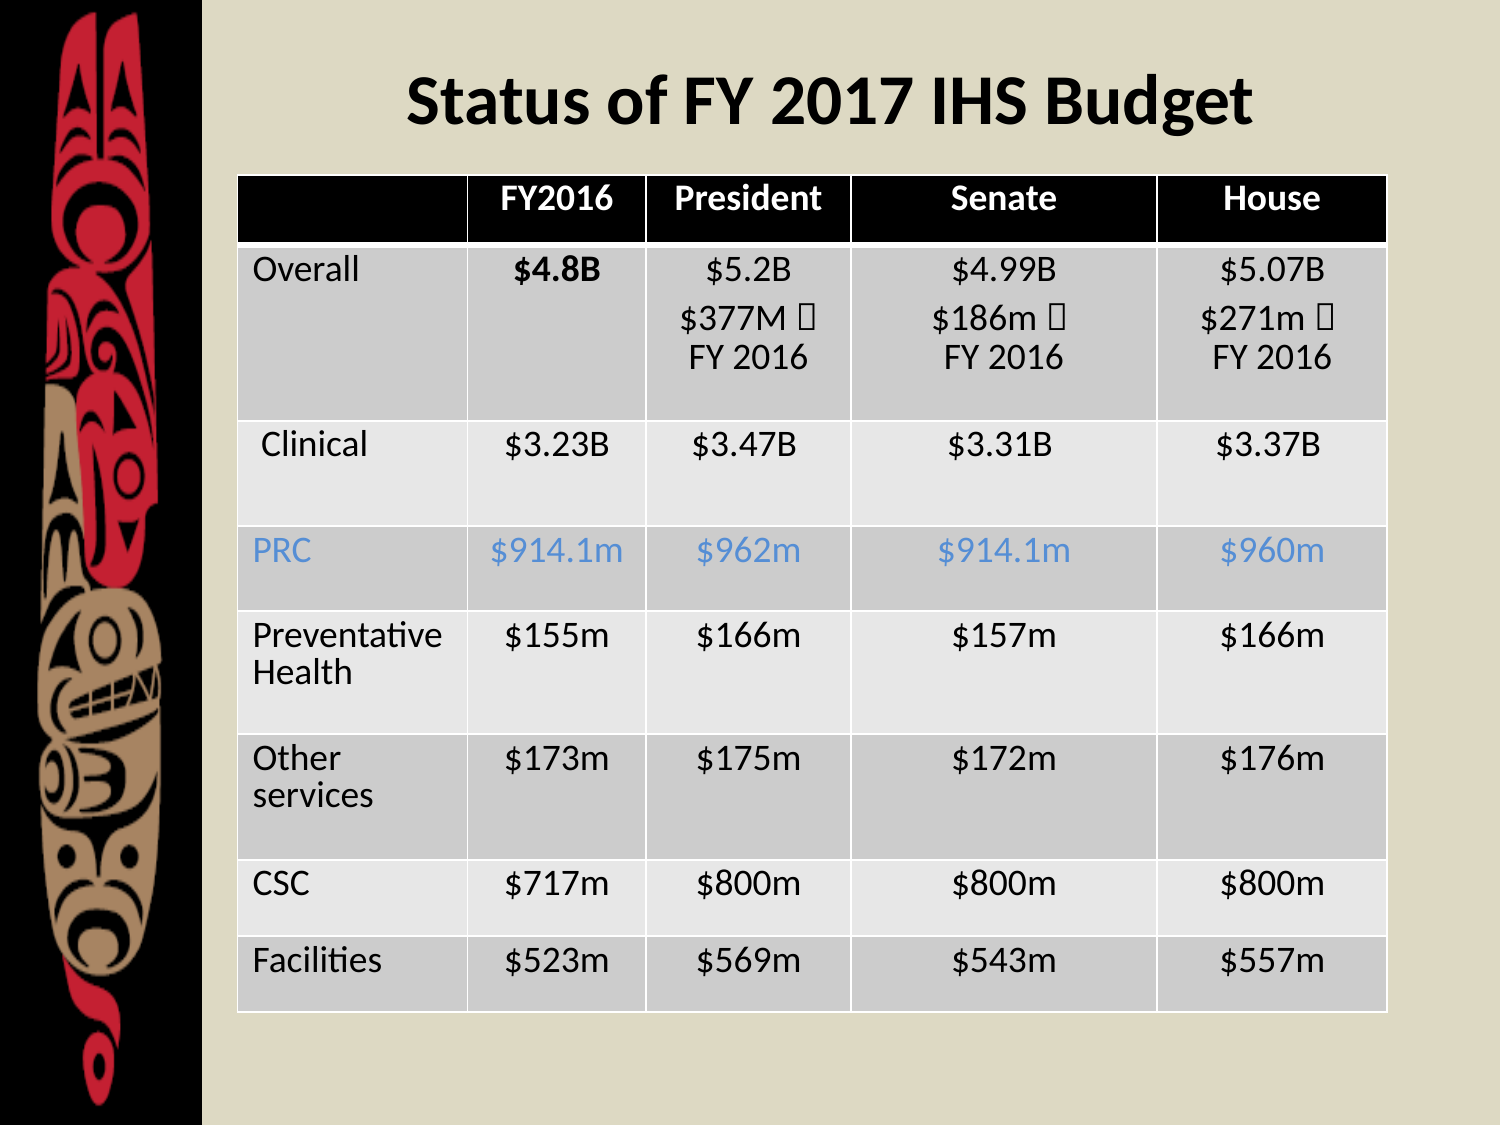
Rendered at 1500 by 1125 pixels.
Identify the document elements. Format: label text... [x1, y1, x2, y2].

table_cell $914.1m [852, 527, 1156, 610]
table_cell $4.8B [468, 248, 645, 420]
table_header Senate [852, 176, 1156, 242]
table_cell $557m [1158, 937, 1386, 1011]
table_cell $543m [852, 937, 1156, 1011]
table_header House [1158, 176, 1386, 242]
table_cell $914.1m [468, 527, 645, 610]
table_cell Facilities [238, 937, 467, 1011]
picture [0, 0, 202, 1125]
table_cell $3.23B [468, 422, 645, 525]
table_cell $569m [647, 937, 850, 1011]
table_cell $172m [852, 735, 1156, 859]
table_cell $3.31B [852, 422, 1156, 525]
table_cell $800m [852, 861, 1156, 935]
table_cell $173m [468, 735, 645, 859]
table_cell $176m [1158, 735, 1386, 859]
table_cell Overall [238, 248, 467, 420]
table_cell CSC [238, 861, 467, 935]
table_cell $3.37B [1158, 422, 1386, 525]
table_cell $523m [468, 937, 645, 1011]
table_cell $5.07B $271m  FY 2016 [1158, 248, 1386, 420]
table_header [238, 176, 467, 242]
table_cell $800m [1158, 861, 1386, 935]
table_cell $717m [468, 861, 645, 935]
table_cell PRC [238, 527, 467, 610]
table_cell $800m [647, 861, 850, 935]
table_cell Preventative Health [238, 612, 467, 733]
table_cell $960m [1158, 527, 1386, 610]
table_header FY2016 [468, 176, 645, 242]
table_cell $175m [647, 735, 850, 859]
table_cell Other services [238, 735, 467, 859]
table_cell $166m [647, 612, 850, 733]
table_cell $157m [852, 612, 1156, 733]
table_cell $155m [468, 612, 645, 733]
table_cell $5.2B $377M  FY 2016 [647, 248, 850, 420]
table_cell $962m [647, 527, 850, 610]
title Status of FY 2017 IHS Budget [237, 45, 1425, 187]
list [265, 187, 1441, 1030]
table_cell $3.47B [647, 422, 850, 525]
table_cell Clinical [238, 422, 467, 525]
table_cell $166m [1158, 612, 1386, 733]
table_cell $4.99B $186m  FY 2016 [852, 248, 1156, 420]
table_header President [647, 176, 850, 242]
